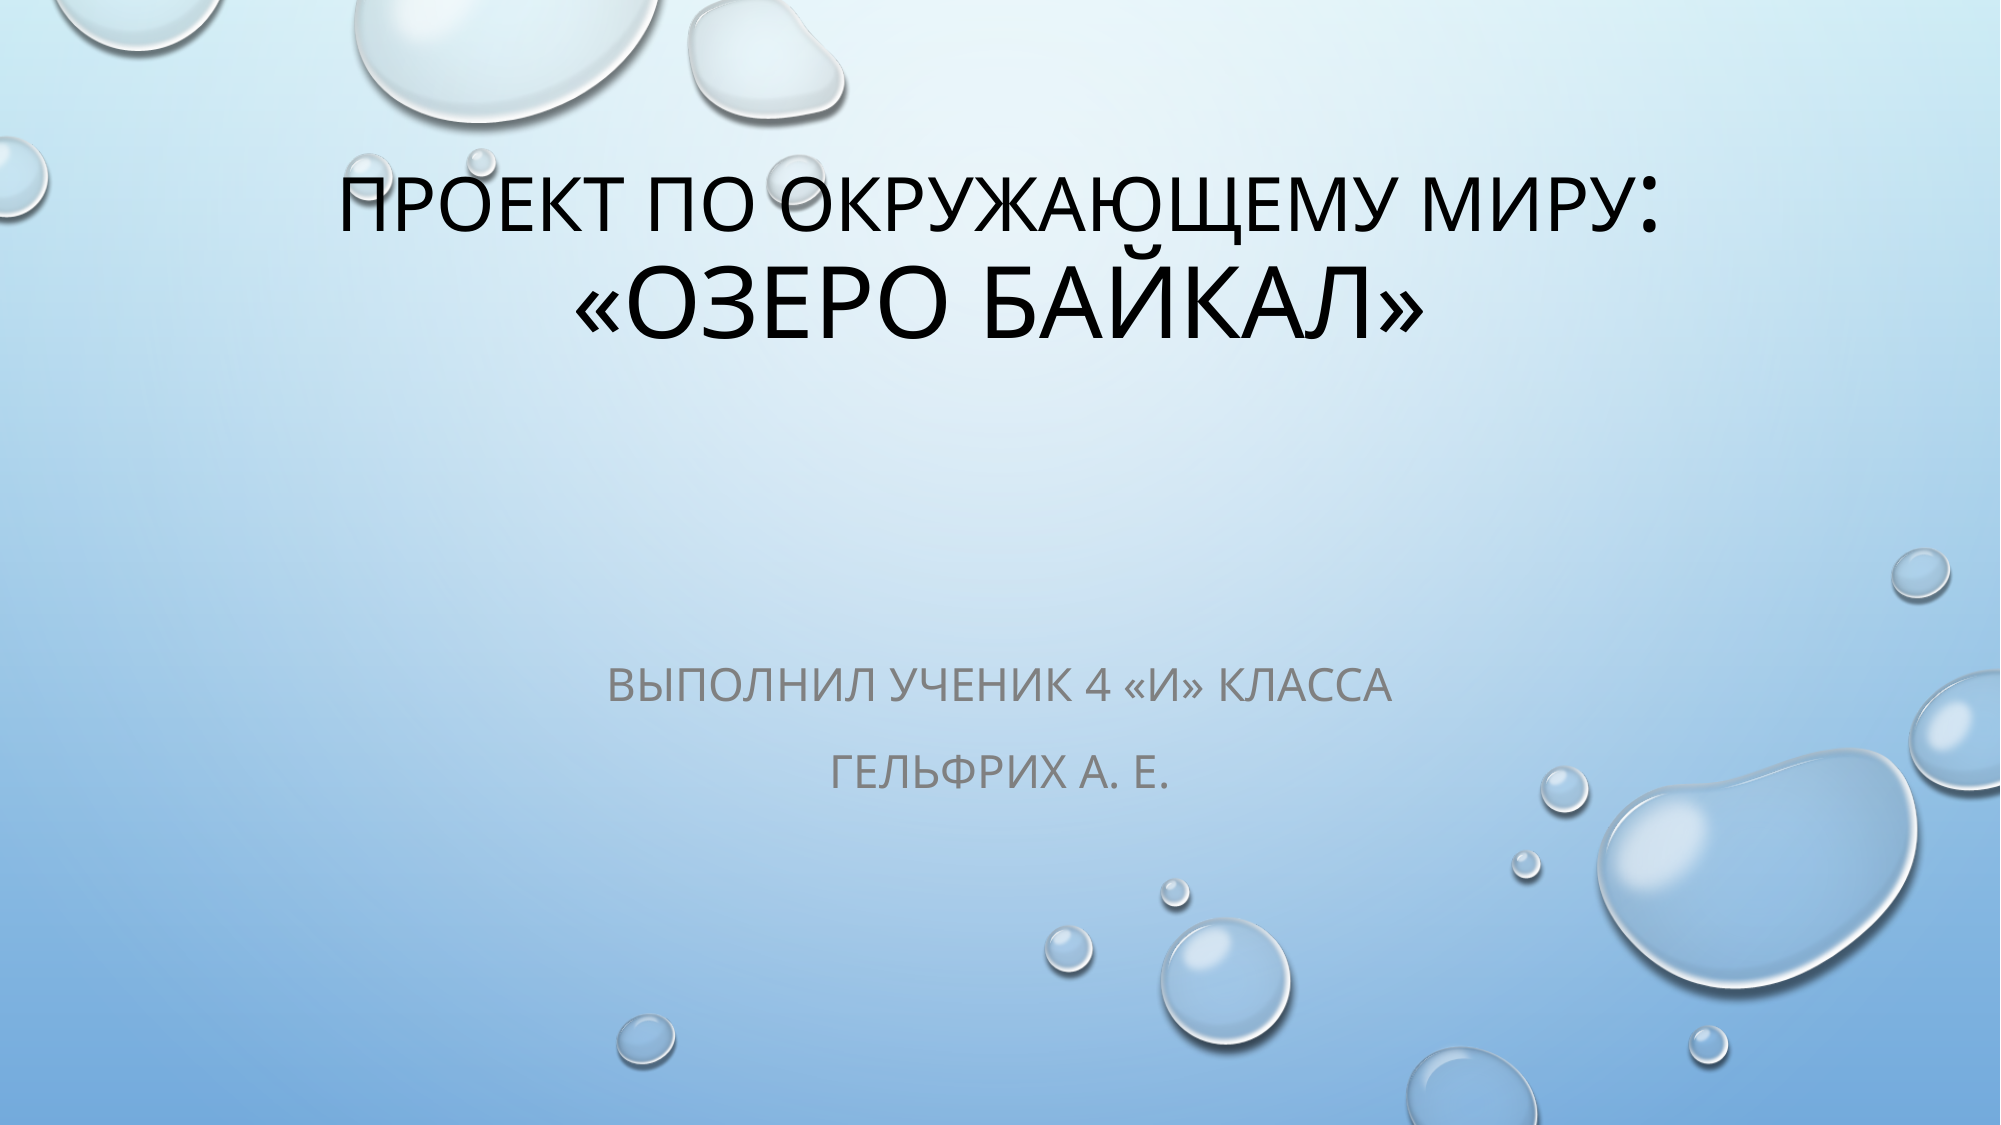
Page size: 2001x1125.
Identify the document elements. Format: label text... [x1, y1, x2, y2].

title Проект по окружающему миру: «ОЗЕРО БАЙКАЛ» [287, 77, 1713, 369]
subtitle Выполнил ученик 4 «и» класса Гельфрих А. Е. [287, 637, 1713, 863]
picture [0, 0, 2000, 1125]
